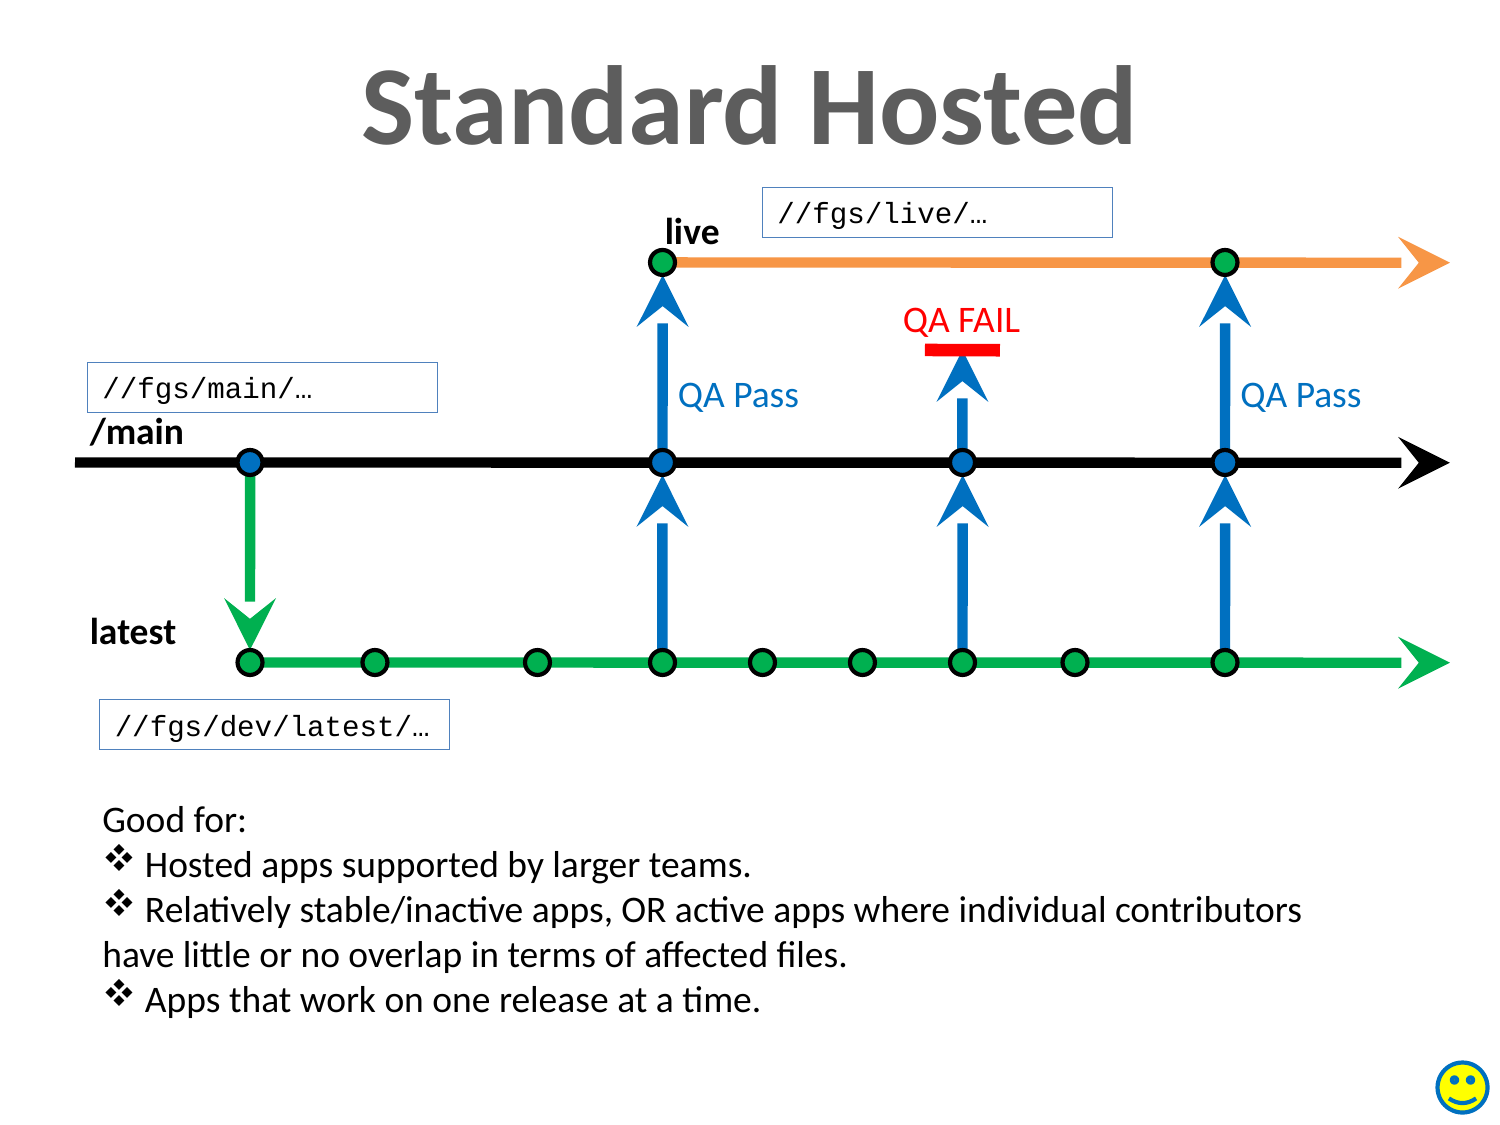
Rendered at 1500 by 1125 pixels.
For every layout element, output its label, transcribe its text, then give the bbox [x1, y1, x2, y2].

text_box [238, 471, 262, 478]
text_box [1063, 671, 1087, 678]
text_box //fgs/dev/latest/… [99, 699, 450, 750]
text_box QA FAIL [888, 287, 1036, 348]
text_box Standard Hosted [0, 24, 1500, 175]
text_box [950, 471, 975, 478]
text_box //fgs/main/… [87, 362, 438, 413]
text_box [748, 647, 777, 661]
text_box Good for: Hosted apps supported by larger teams. Relatively stable/inactive apps, OR active apps where individual contributors have little or no overlap in terms of affected files. Apps that work on one release at a time. [87, 787, 1363, 1028]
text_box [677, 263, 1210, 268]
text_box [1060, 647, 1090, 661]
text_box [950, 671, 975, 678]
text_box [1213, 471, 1237, 478]
text_box QA Pass [663, 362, 815, 423]
text_box [1213, 271, 1237, 278]
text_box [235, 447, 265, 461]
text_box /main [74, 399, 238, 460]
text_box [650, 471, 675, 478]
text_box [1240, 263, 1402, 268]
text_box [850, 671, 875, 678]
text_box [1210, 647, 1240, 661]
text_box [948, 647, 977, 661]
text_box [235, 647, 265, 678]
text_box [948, 447, 977, 461]
text_box [648, 447, 677, 461]
text_box [523, 647, 552, 661]
text_box live [649, 199, 813, 257]
text_box [1435, 1060, 1490, 1115]
text_box QA Pass [1225, 362, 1377, 423]
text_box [1413, 263, 1448, 269]
text_box [647, 247, 677, 278]
text_box [650, 671, 675, 678]
text_box [750, 671, 775, 678]
text_box [1213, 671, 1237, 678]
text_box //fgs/live/… [762, 187, 1113, 238]
text_box [360, 647, 390, 661]
text_box [648, 647, 677, 661]
text_box latest [74, 599, 238, 660]
text_box [848, 647, 877, 661]
text_box [1210, 447, 1240, 461]
text_box [1210, 247, 1240, 261]
text_box [363, 671, 387, 678]
text_box [525, 671, 550, 678]
